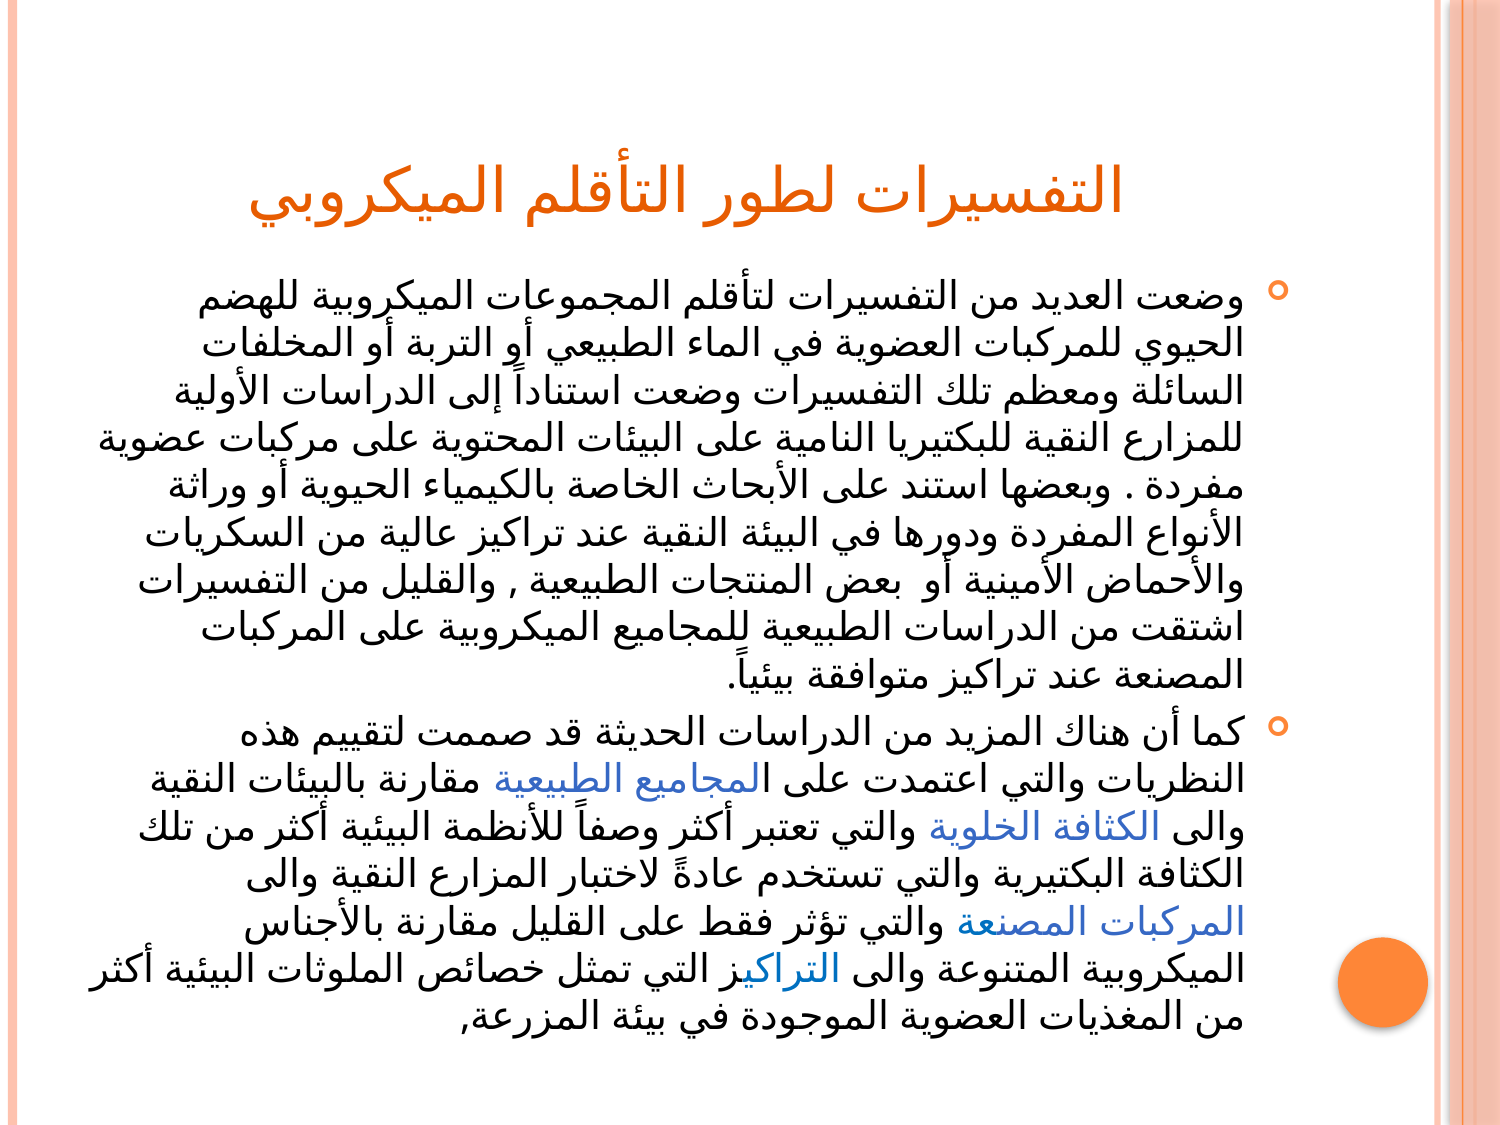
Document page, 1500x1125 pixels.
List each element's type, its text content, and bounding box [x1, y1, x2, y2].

title التفسيرات لطور التأقلم الميكروبي [75, 45, 1300, 233]
list وضعت العديد من التفسيرات لتأقلم المجموعات الميكروبية للهضم الحيوي للمركبات العضوية في الماء الطبيعي أو التربة أو المخلفات السائلة ومعظم تلك التفسيرات وضعت استناداً إلى الدراسات الأولية للمزارع النقية للبكتيريا النامية على البيئات المحتوية على مركبات عضوية مفردة . وبعضها استند على الأبحاث الخاصة بالكيمياء الحيوية أو وراثة الأنواع المفردة ودورها في البيئة النقية عند تراكيز عالية من السكريات والأحماض الأمينية أو بعض المنتجات الطبيعية , والقليل من التفسيرات اشتقت من الدراسات الطبيعية للمجاميع الميكروبية على المركبات المصنعة عند تراكيز متوافقة بيئياً. كما أن هناك المزيد من الدراسات الحديثة قد صممت لتقييم هذه النظريات والتي اعتمدت على المجاميع الطبيعية مقارنة بالبيئات النقية والى الكثافة الخلوية والتي تعتبر أكثر وصفاً للأنظمة البيئية أكثر من تلك الكثافة البكتيرية والتي تستخدم عادةً لاختبار المزارع النقية والى المركبات المصنعة والتي تؤثر فقط على القليل مقارنة بالأجناس الميكروبية المتنوعة والى التراكيز التي تمثل خصائص الملوثات البيئية أكثر من المغذيات العضوية الموجودة في بيئة المزرعة, [75, 262, 1300, 1062]
